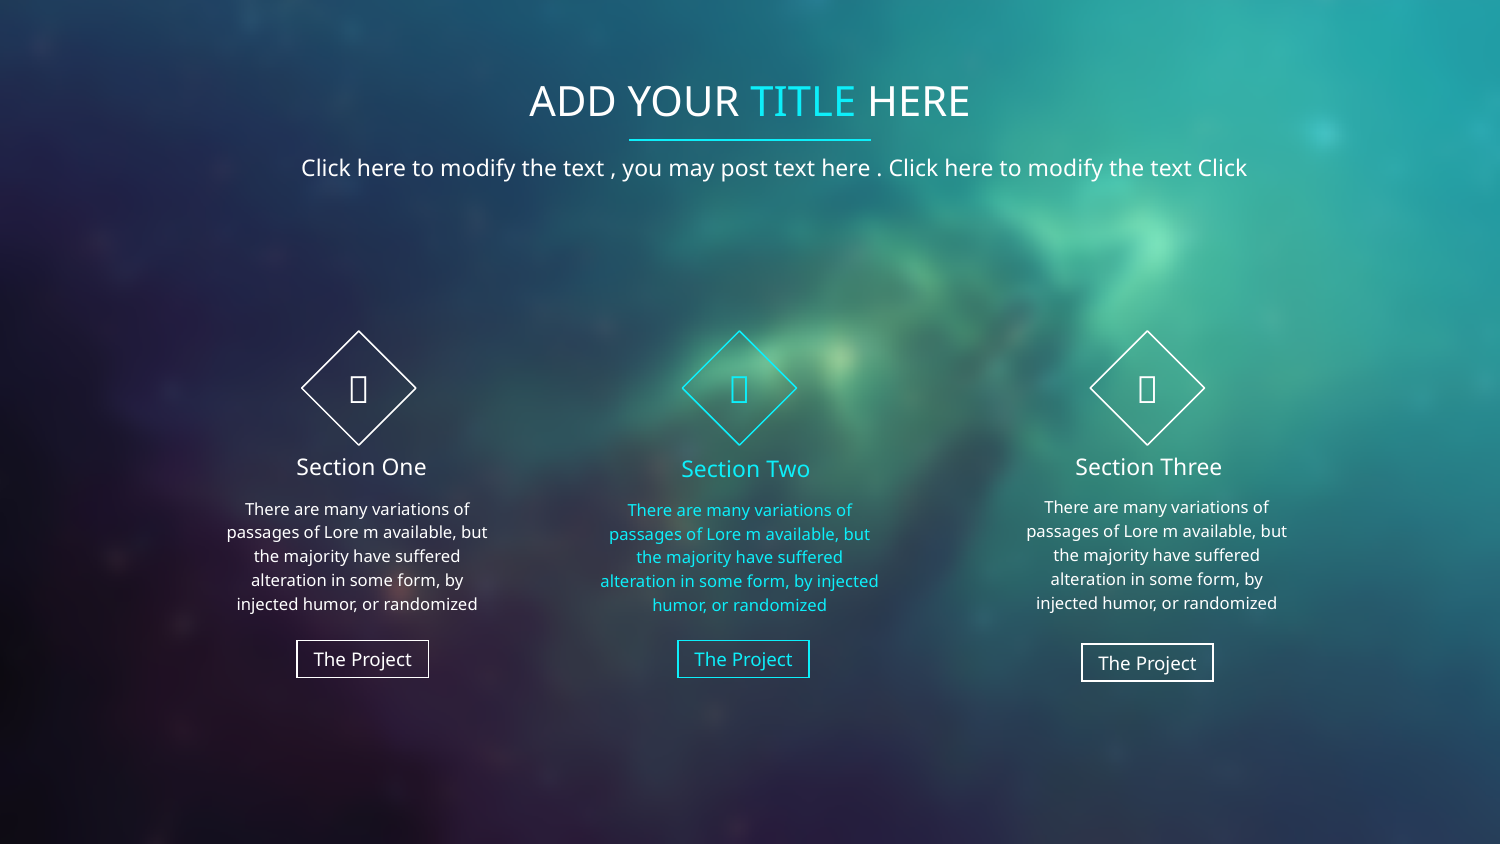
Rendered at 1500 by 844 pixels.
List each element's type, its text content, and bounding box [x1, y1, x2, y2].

text_box There are many variations of passages of Lore m available, but the majority have suffered alteration in some form, by injected humor, or randomized [584, 488, 896, 623]
text_box The Project [1081, 643, 1213, 682]
text_box The Project [677, 640, 810, 678]
text_box Section Two [626, 447, 866, 490]
text_box Section One [241, 445, 482, 488]
text_box There are many variations of passages of Lore m available, but the majority have suffered alteration in some form, by injected humor, or randomized [206, 486, 509, 622]
text_box  [680, 328, 799, 447]
picture [0, 0, 1500, 844]
text_box Section Three [1015, 445, 1283, 488]
text_box The Project [297, 640, 429, 678]
text_box  [1088, 328, 1207, 445]
text_box  [299, 328, 418, 445]
text_box There are many variations of passages of Lore m available, but the majority have suffered alteration in some form, by injected humor, or randomized [1004, 485, 1310, 621]
